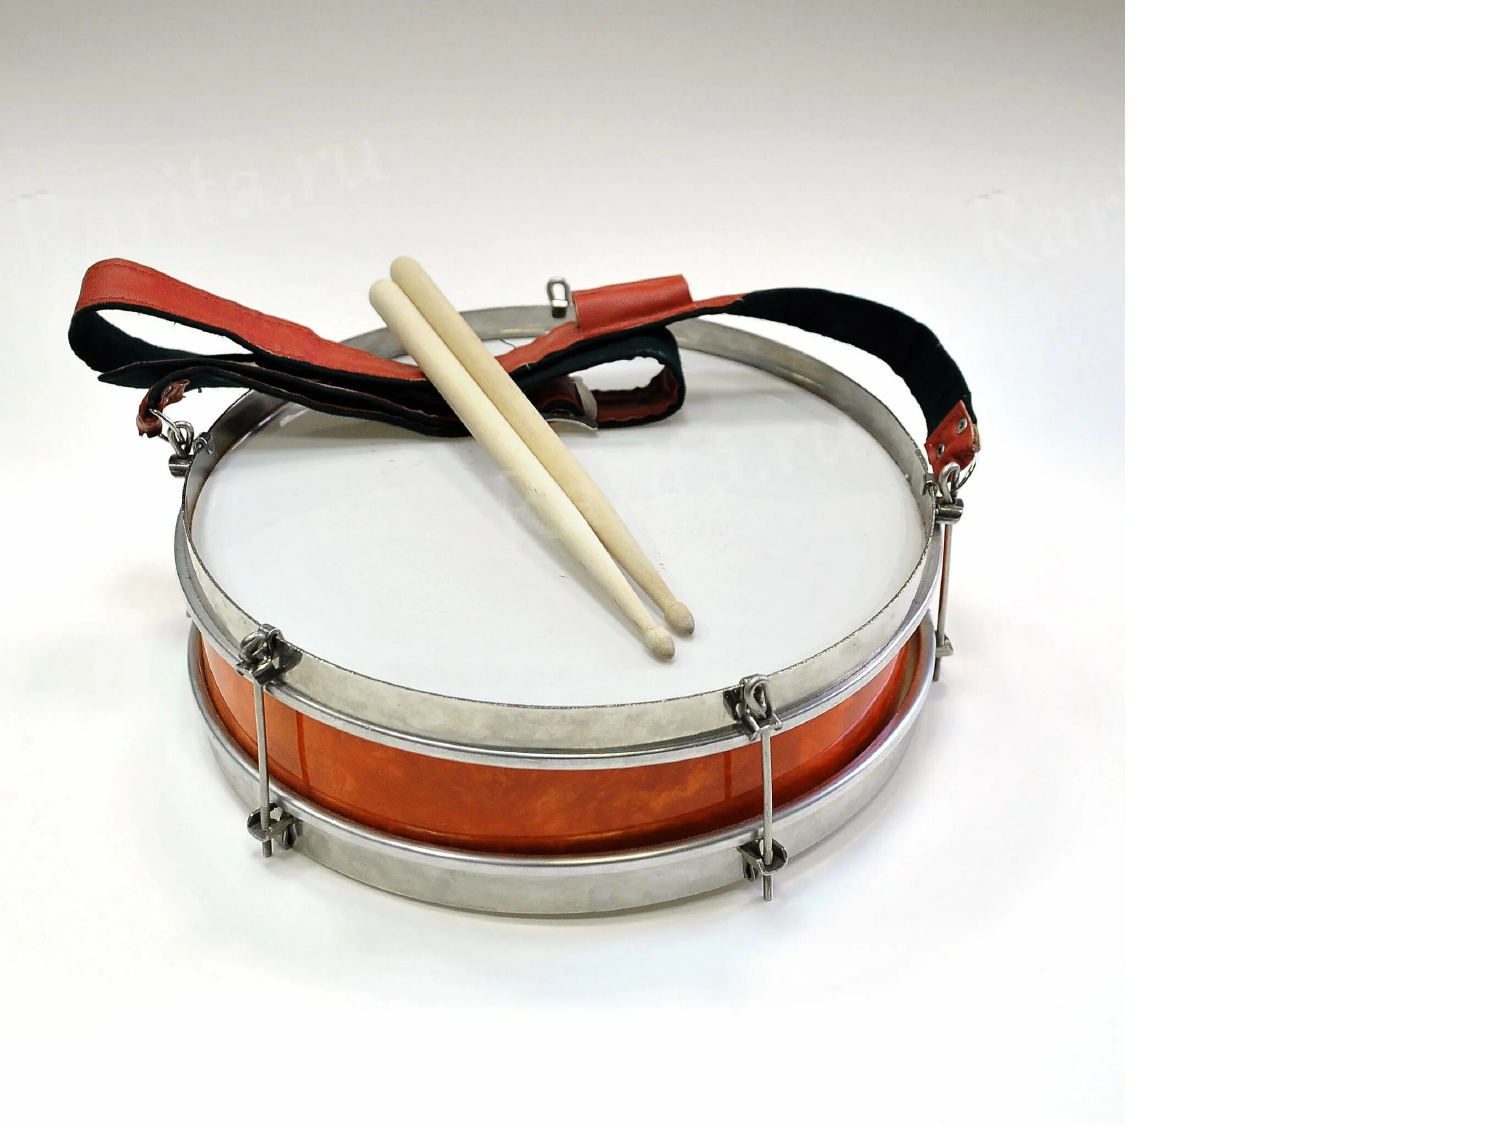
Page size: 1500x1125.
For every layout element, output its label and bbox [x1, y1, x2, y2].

picture [0, 0, 1126, 1125]
